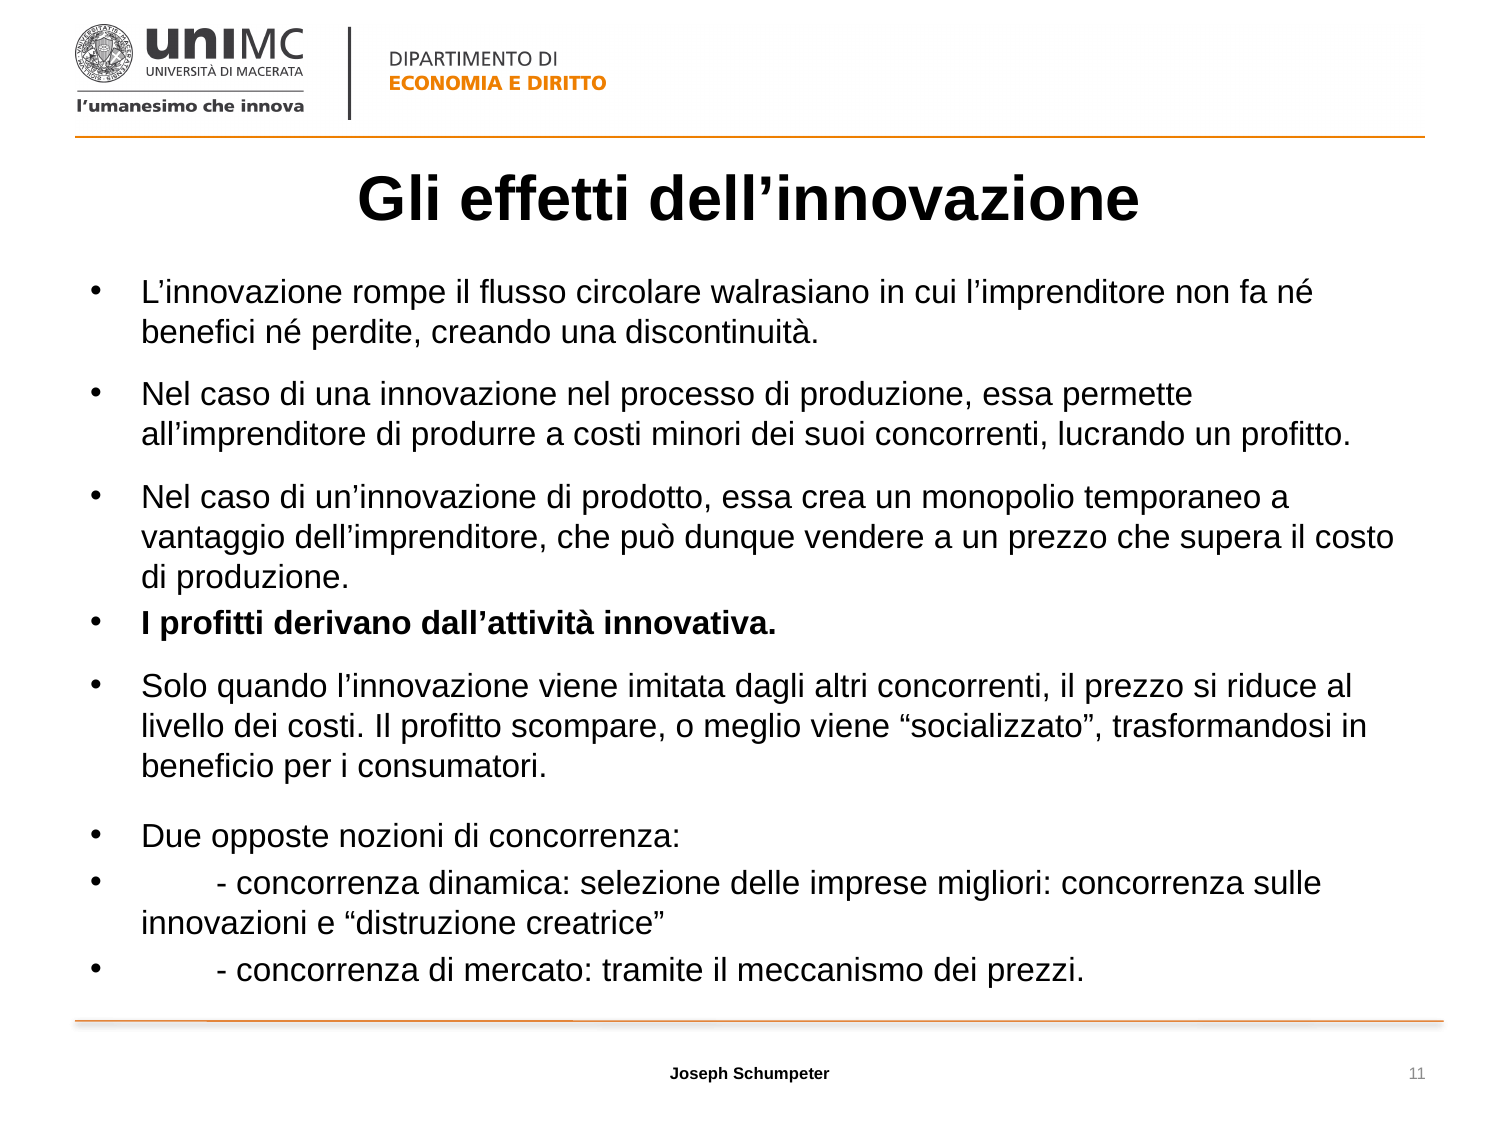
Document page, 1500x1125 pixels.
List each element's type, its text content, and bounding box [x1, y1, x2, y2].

picture [75, 24, 1425, 138]
footer Joseph Schumpeter [512, 1042, 988, 1103]
title Gli effetti dell’innovazione [75, 149, 1425, 241]
list L’innovazione rompe il flusso circolare walrasiano in cui l’imprenditore non fa né benefici né perdite, creando una discontinuità. Nel caso di una innovazione nel processo di produzione, essa permette all’imprenditore di produrre a costi minori dei suoi concorrenti, lucrando un profitto. Nel caso di un’innovazione di prodotto, essa crea un monopolio temporaneo a vantaggio dell’imprenditore, che può dunque vendere a un prezzo che supera il costo di produzione. I profitti derivano dall’attività innovativa. Solo quando l’innovazione viene imitata dagli altri concorrenti, il prezzo si riduce al livello dei costi. Il profitto scompare, o meglio viene “socializzato”, trasformandosi in beneficio per i consumatori. Due opposte nozioni di concorrenza: - concorrenza dinamica: selezione delle imprese migliori: concorrenza sulle innovazioni e “distruzione creatrice” - concorrenza di mercato: tramite il meccanismo dei prezzi. [75, 262, 1425, 1005]
slide_number 11 [1091, 1042, 1442, 1103]
